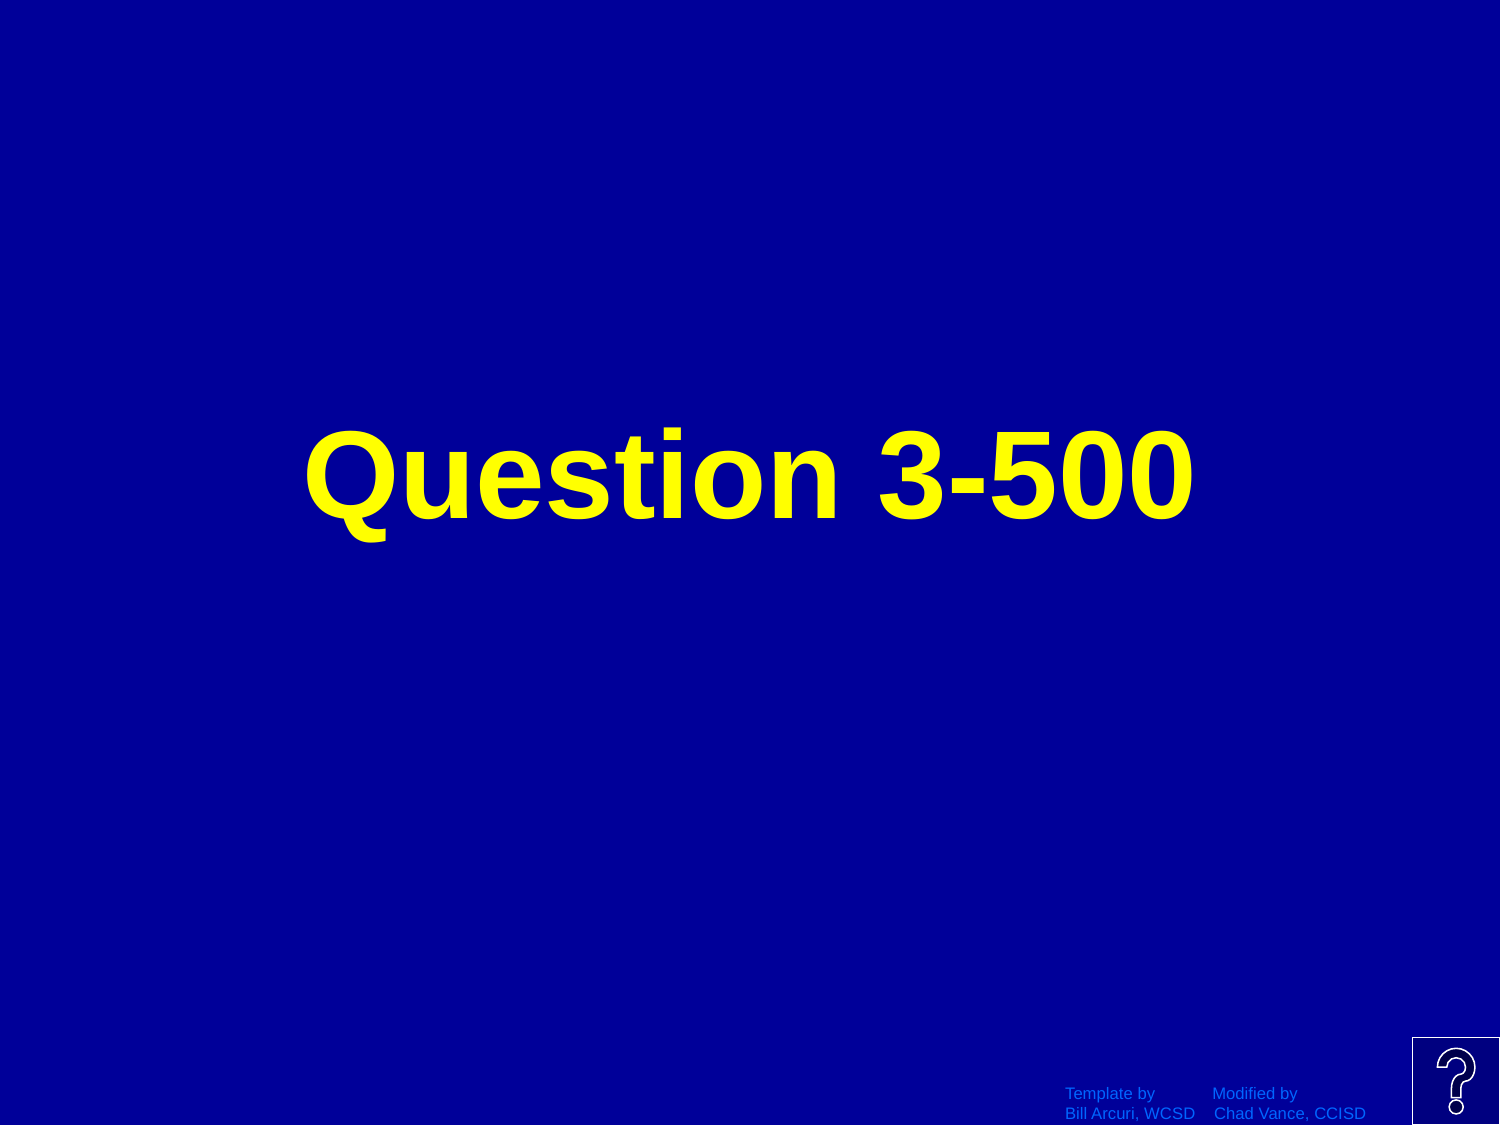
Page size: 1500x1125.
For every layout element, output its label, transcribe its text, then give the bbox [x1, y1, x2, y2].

title Question 3-500 [112, 374, 1388, 563]
slide_number Template by Modified by Bill Arcuri, WCSD Chad Vance, CCISD [1049, 1074, 1412, 1125]
text_box [1412, 1037, 1500, 1125]
